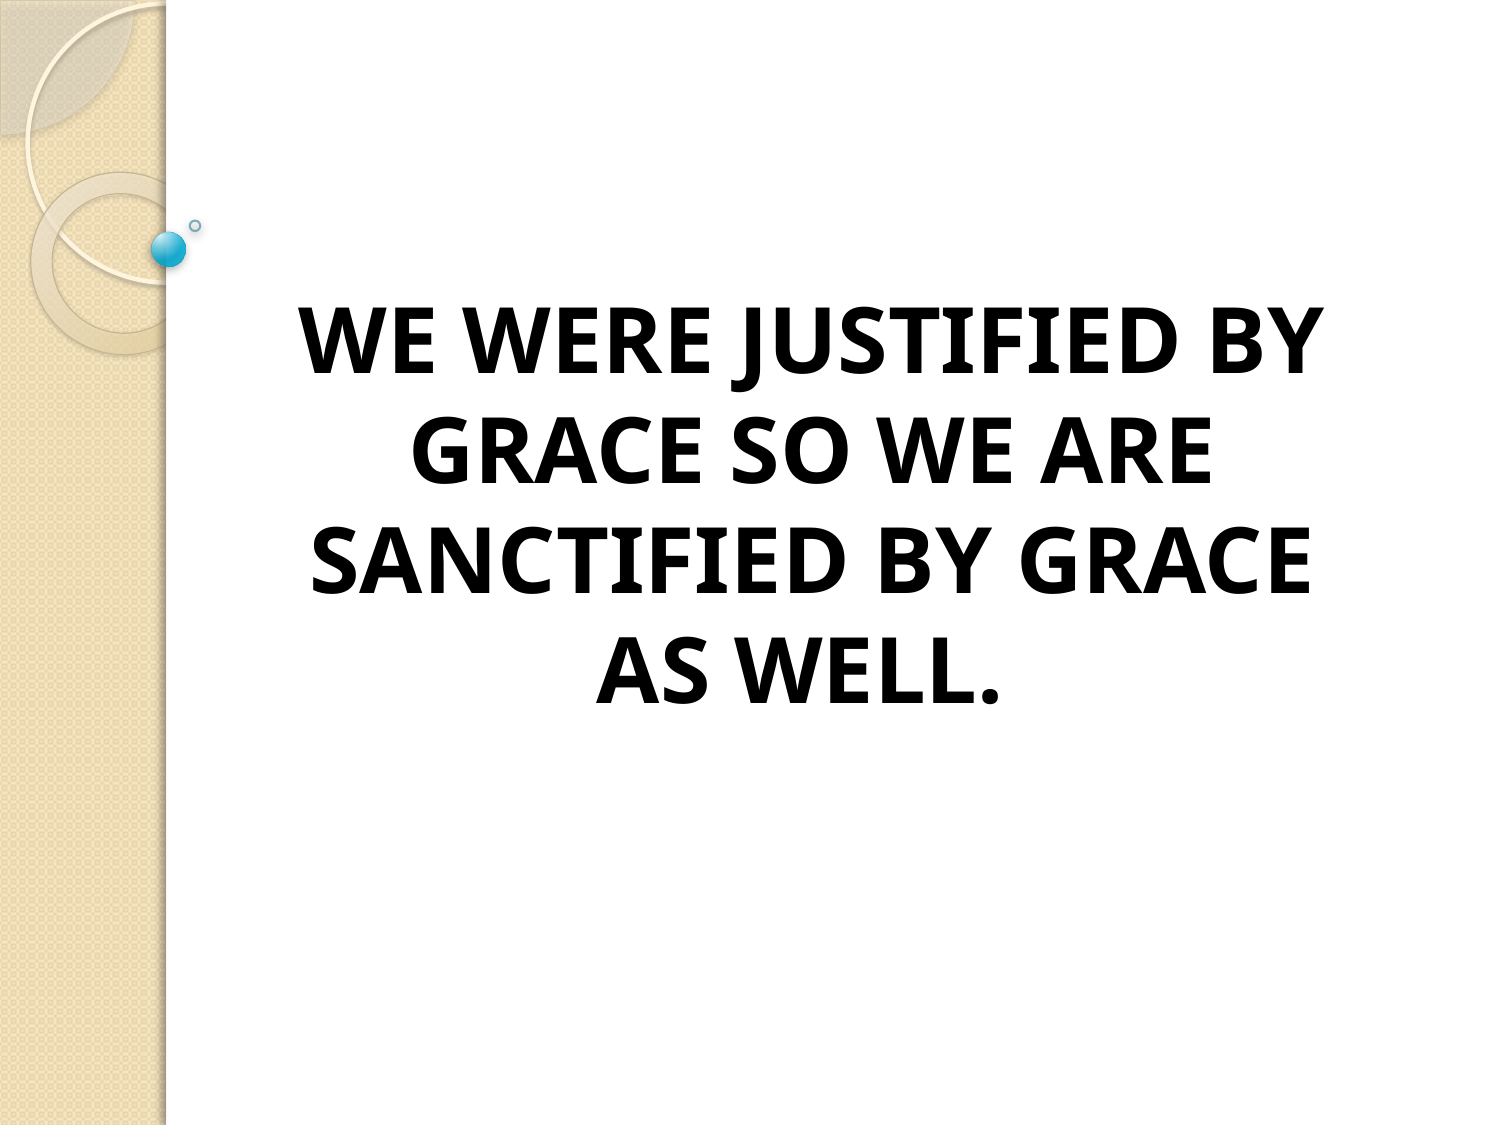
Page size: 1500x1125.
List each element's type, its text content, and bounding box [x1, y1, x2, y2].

text_box WE WERE JUSTIFIED BY GRACE SO WE ARE SANCTIFIED BY GRACE AS WELL. [262, 274, 1363, 730]
